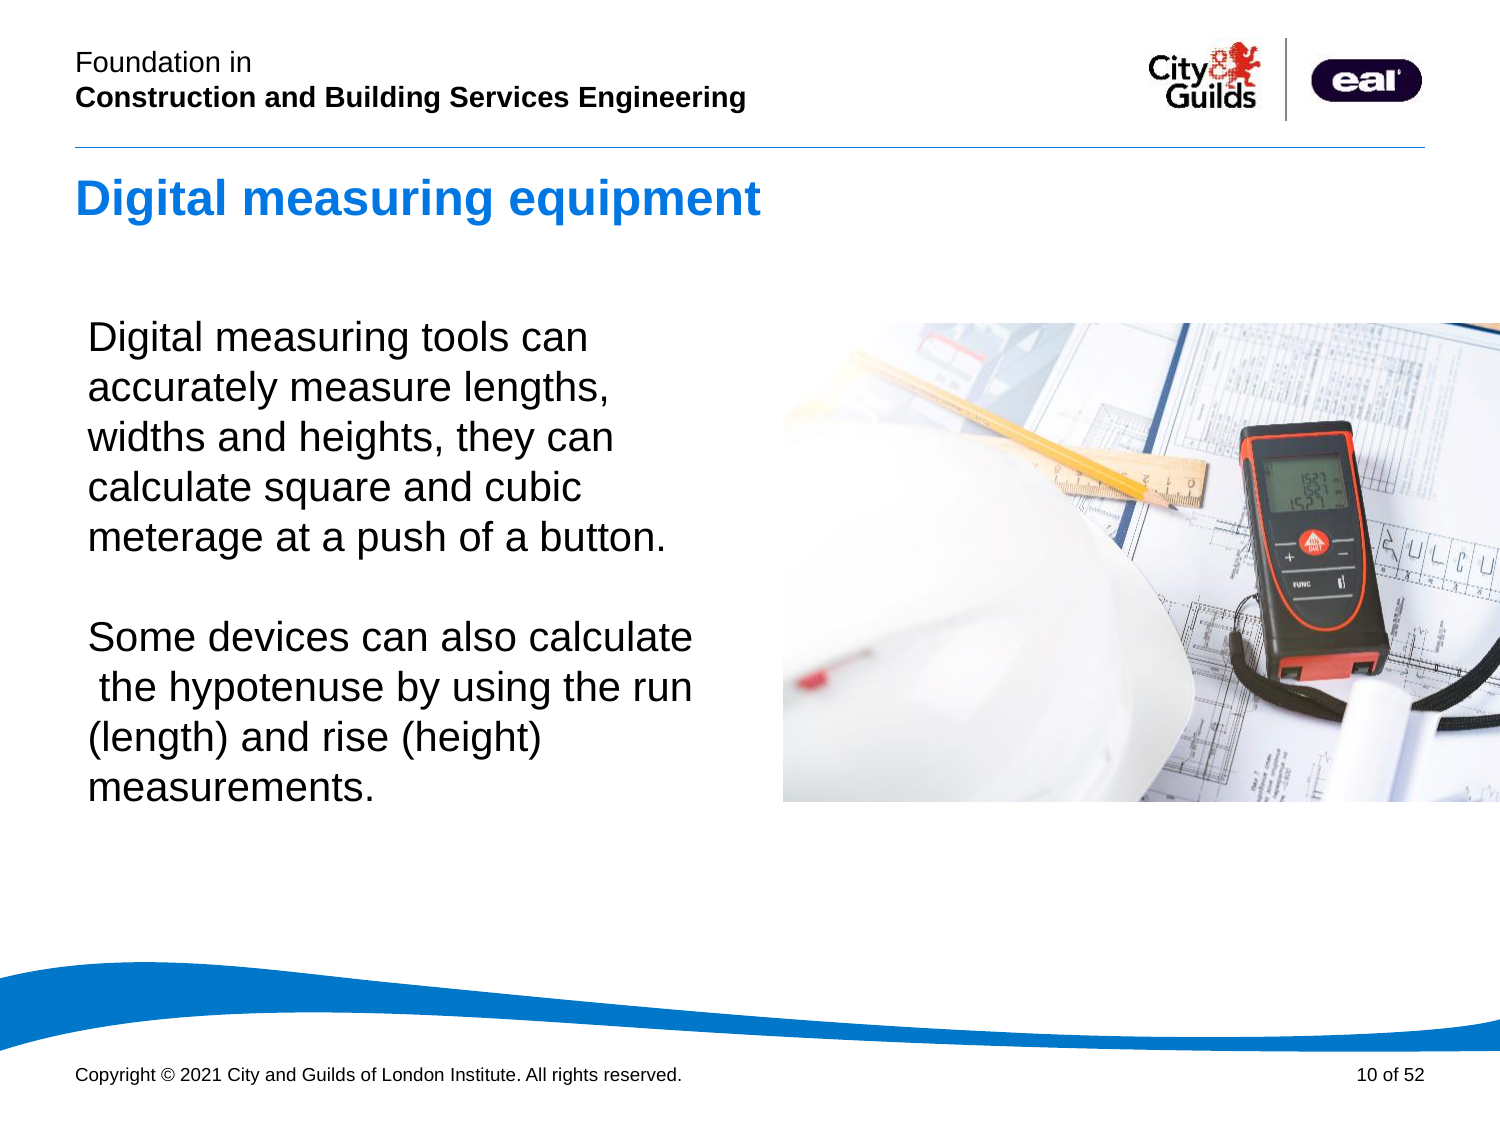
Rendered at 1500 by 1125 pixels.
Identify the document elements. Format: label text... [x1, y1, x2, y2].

title Digital measuring equipment [74, 165, 1426, 229]
text_box Digital measuring tools can accurately measure lengths, widths and heights, they can calculate square and cubic meterage at a push of a button. Some devices can also calculate the hypotenuse by using the run (length) and rise (height) measurements. [72, 302, 715, 818]
picture [1149, 38, 1422, 121]
picture [782, 323, 1500, 802]
